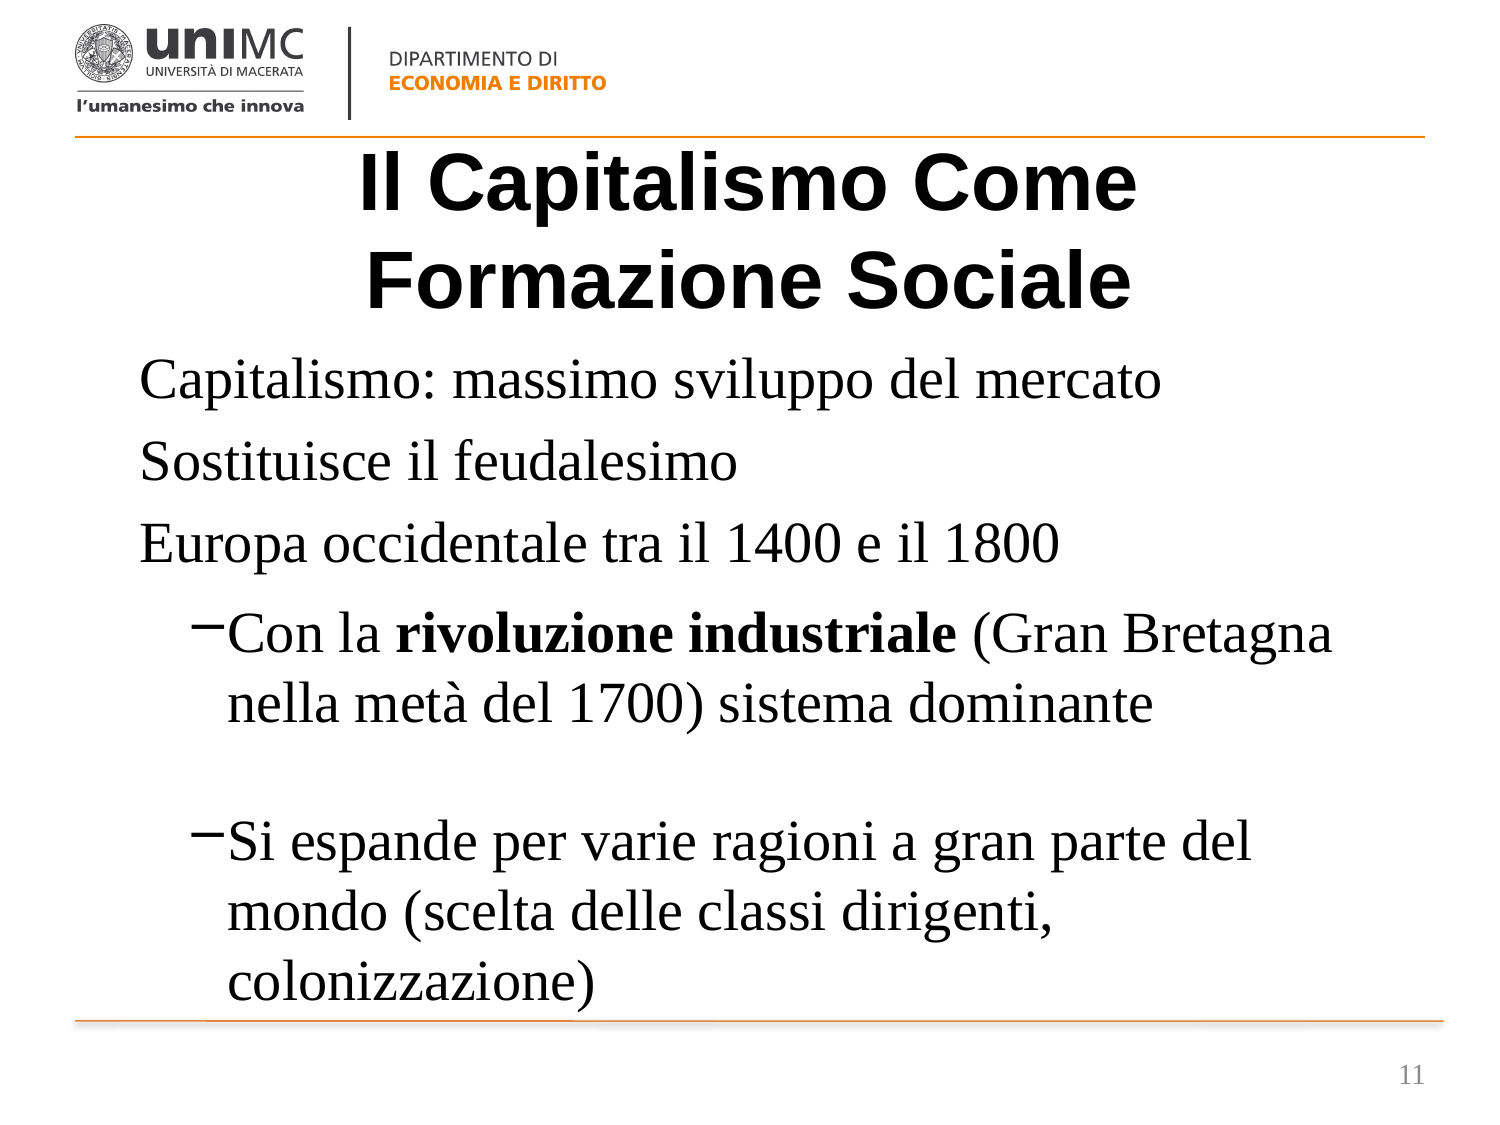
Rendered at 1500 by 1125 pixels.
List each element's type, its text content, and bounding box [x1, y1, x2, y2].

picture [75, 24, 1425, 138]
title Il Capitalismo Come Formazione Sociale [112, 120, 1388, 334]
text_box Con la rivoluzione industriale (Gran Bretagna nella metà del 1700) sistema dominante [137, 586, 1375, 741]
slide_number 11 [1091, 1042, 1442, 1103]
text_box Si espande per varie ragioni a gran parte del mondo (scelta delle classi dirigenti, colonizzazione) [137, 794, 1338, 1020]
text_box Capitalismo: massimo sviluppo del mercato Sostituisce il feudalesimo Europa occidentale tra il 1400 e il 1800 [125, 332, 1450, 581]
